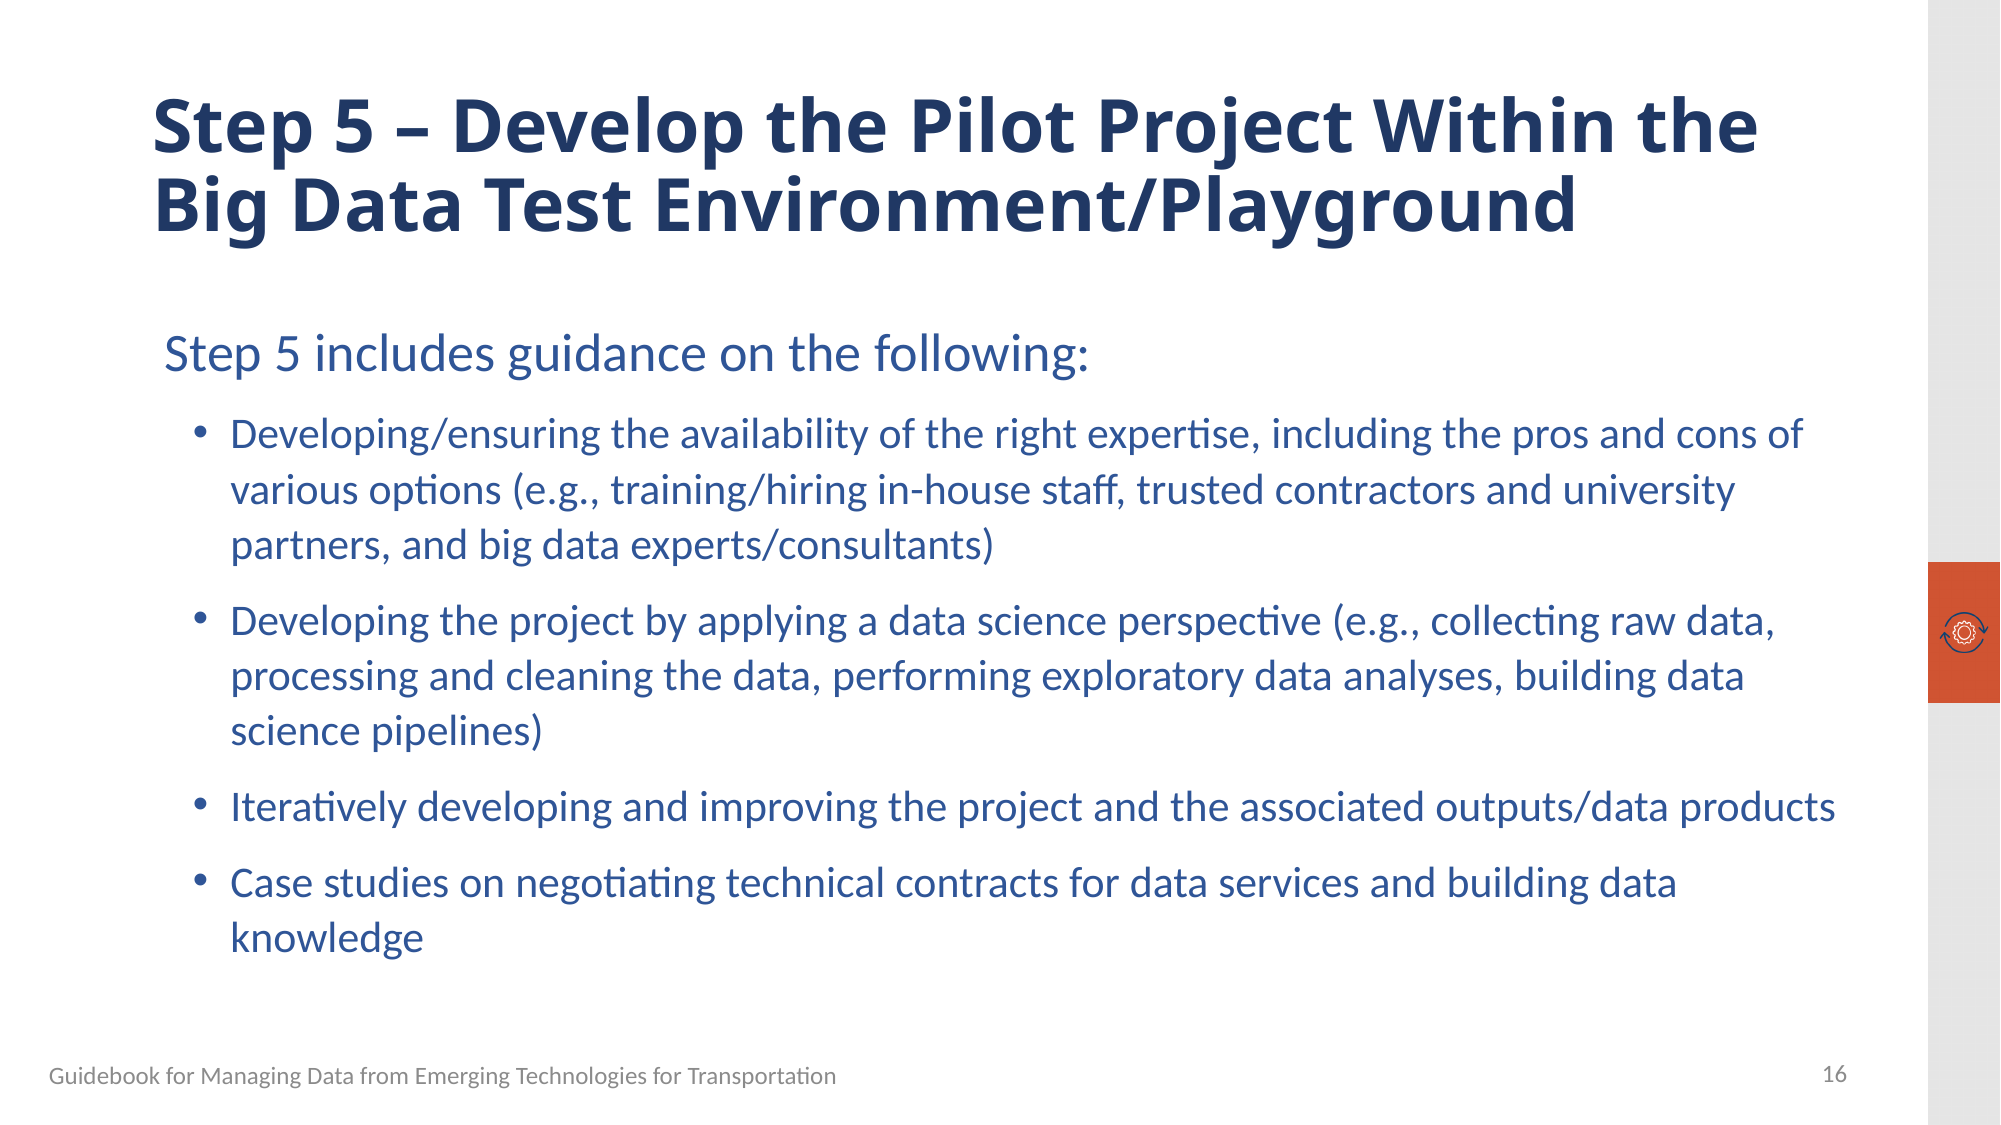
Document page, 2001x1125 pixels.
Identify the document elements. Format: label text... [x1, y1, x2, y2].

footer Guidebook for Managing Data from Emerging Technologies for Transportation [24, 1044, 864, 1105]
title Step 5 – Develop the Pilot Project Within the Big Data Test Environment/Playground [137, 59, 1863, 278]
text_box Step 5 includes guidance on the following: Developing/ensuring the availability of the right expertise, including the pros and cons of various options (e.g., training/hiring in-house staff, trusted contractors and university partners, and big data experts/consultants) Developing the project by applying a data science perspective (e.g., collecting raw data, processing and cleaning the data, performing exploratory data analyses, building data science pipelines) Iteratively developing and improving the project and the associated outputs/data products Case studies on negotiating technical contracts for data services and building data knowledge [149, 306, 1875, 1089]
picture [1928, 0, 2000, 1125]
slide_number 16 [1412, 1042, 1863, 1103]
